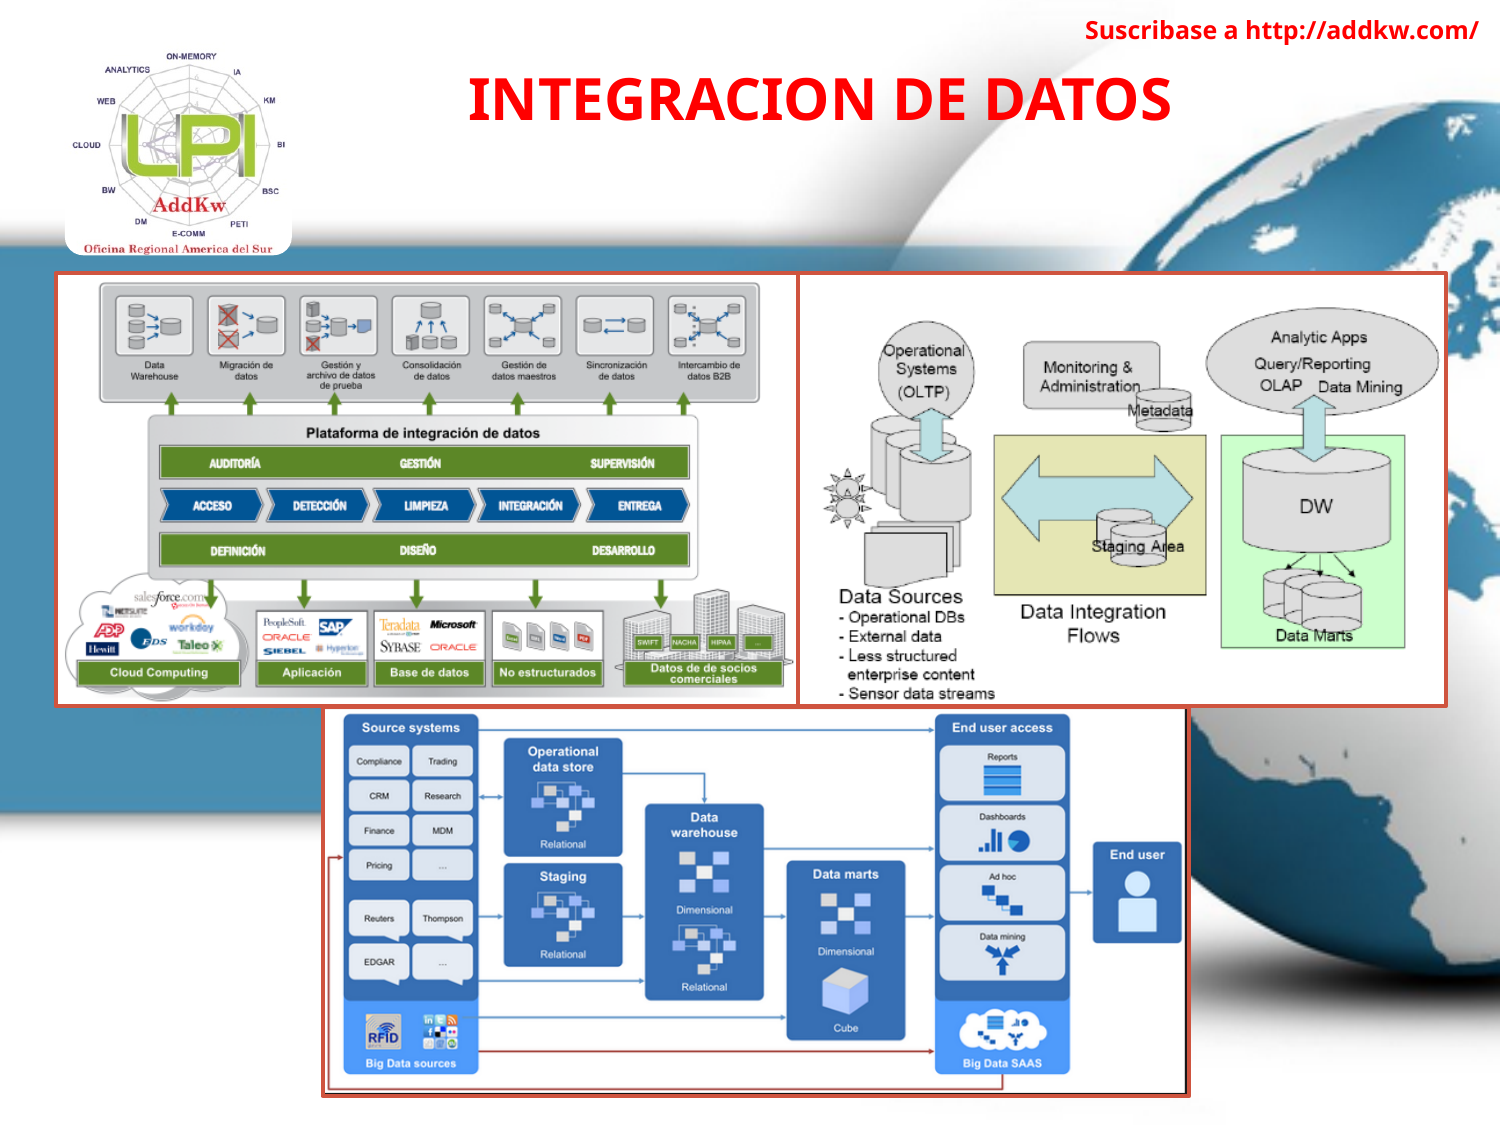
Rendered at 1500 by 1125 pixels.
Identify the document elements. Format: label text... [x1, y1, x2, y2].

text_box Integracion de datos [276, 54, 1364, 173]
text_box Suscribase a http://addkw.com/ [1070, 7, 1495, 52]
picture [0, 0, 1500, 1125]
